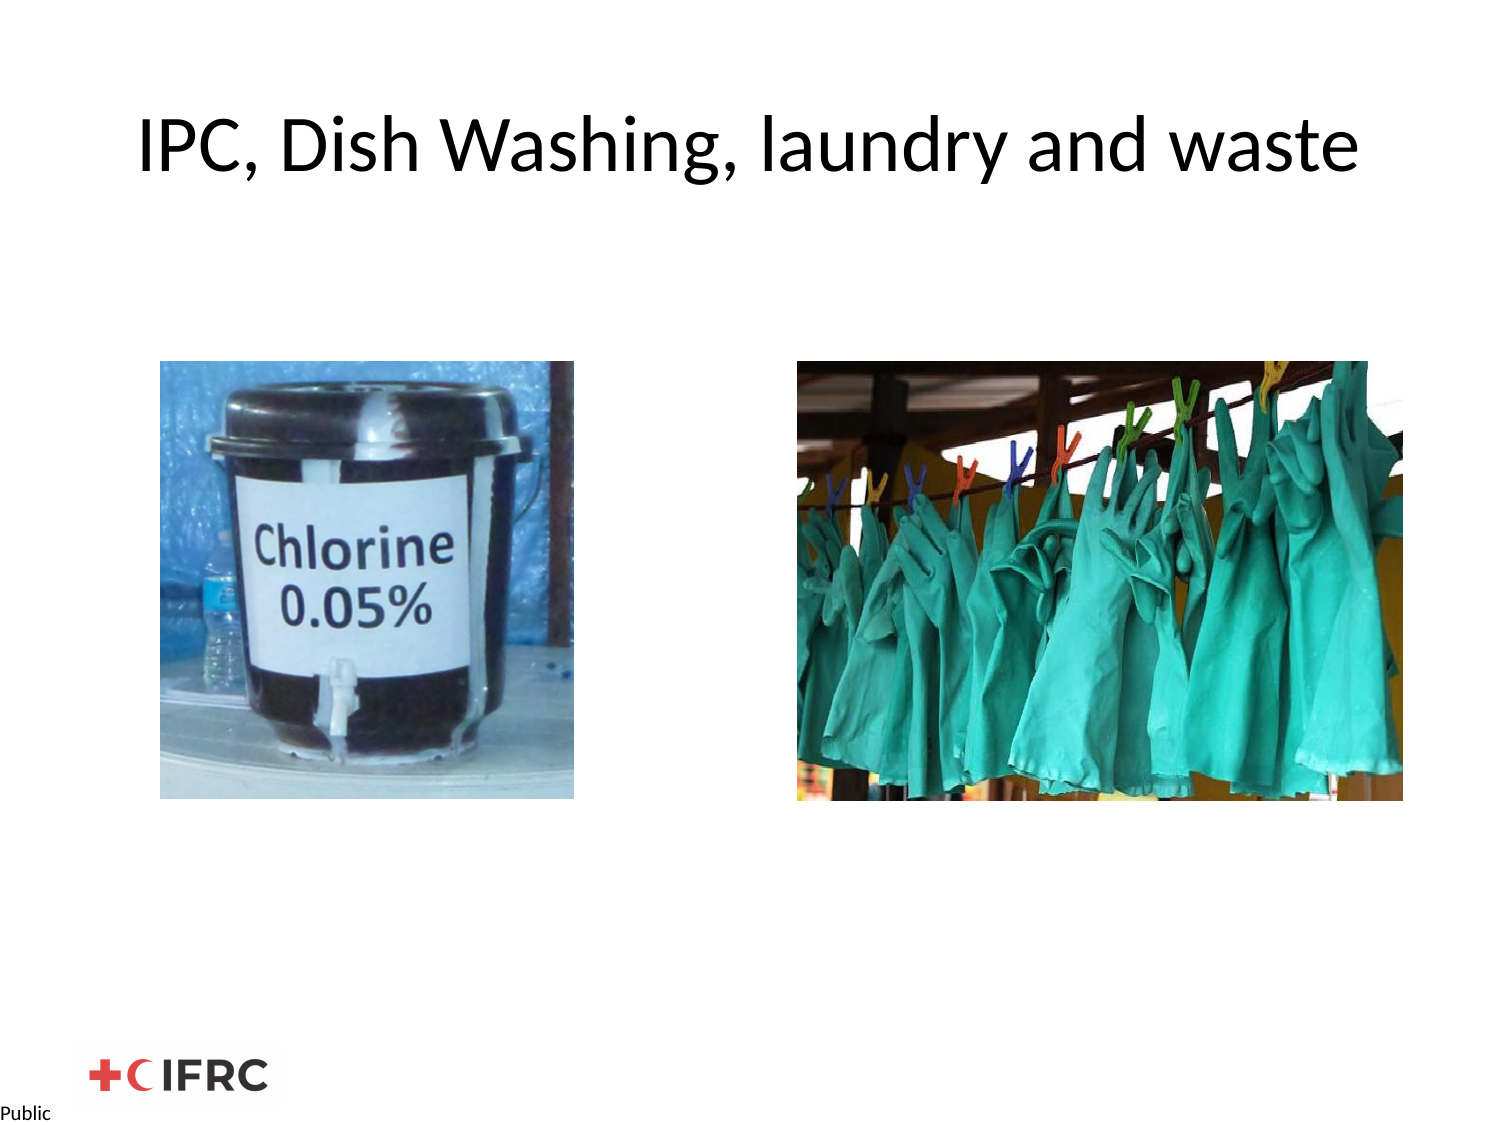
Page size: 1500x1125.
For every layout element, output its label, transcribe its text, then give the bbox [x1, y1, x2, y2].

title IPC, Dish Washing, laundry and waste [75, 45, 1425, 233]
picture [796, 361, 1404, 801]
picture [75, 1045, 283, 1106]
picture [159, 361, 574, 799]
